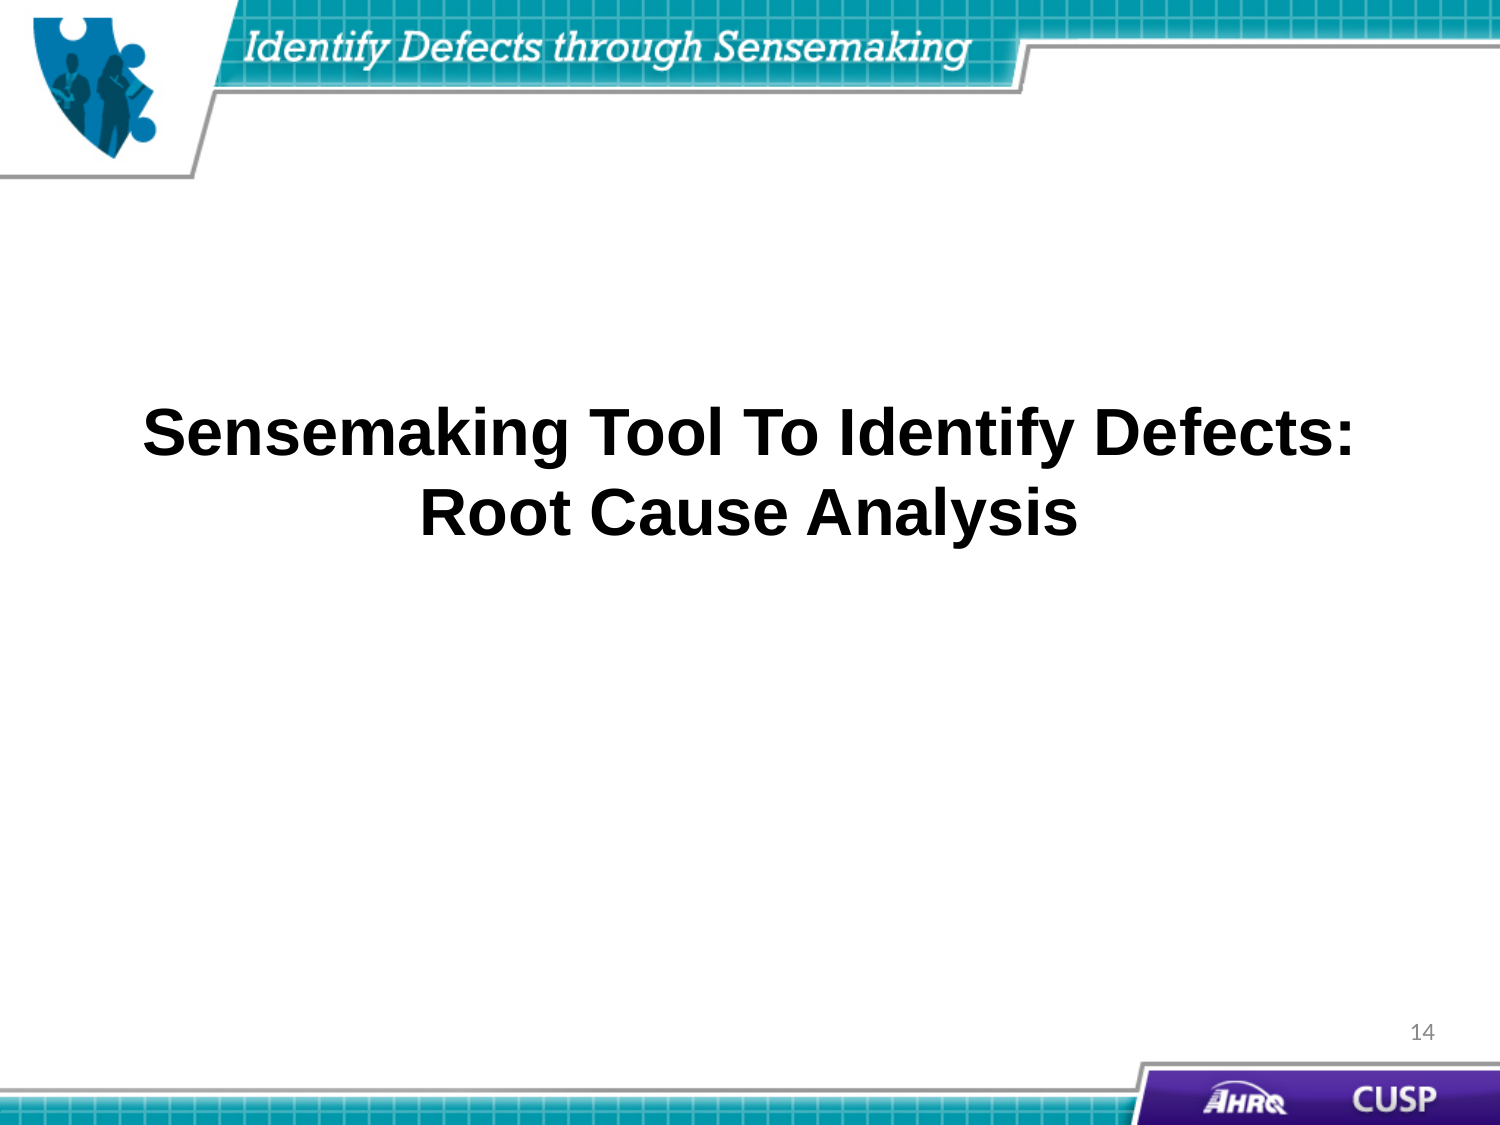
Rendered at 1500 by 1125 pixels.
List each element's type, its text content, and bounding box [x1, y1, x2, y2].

title Sensemaking Tool To Identify Defects: Root Cause Analysis [74, 374, 1426, 563]
slide_number 14 [1100, 999, 1450, 1060]
picture [0, 0, 1500, 1125]
